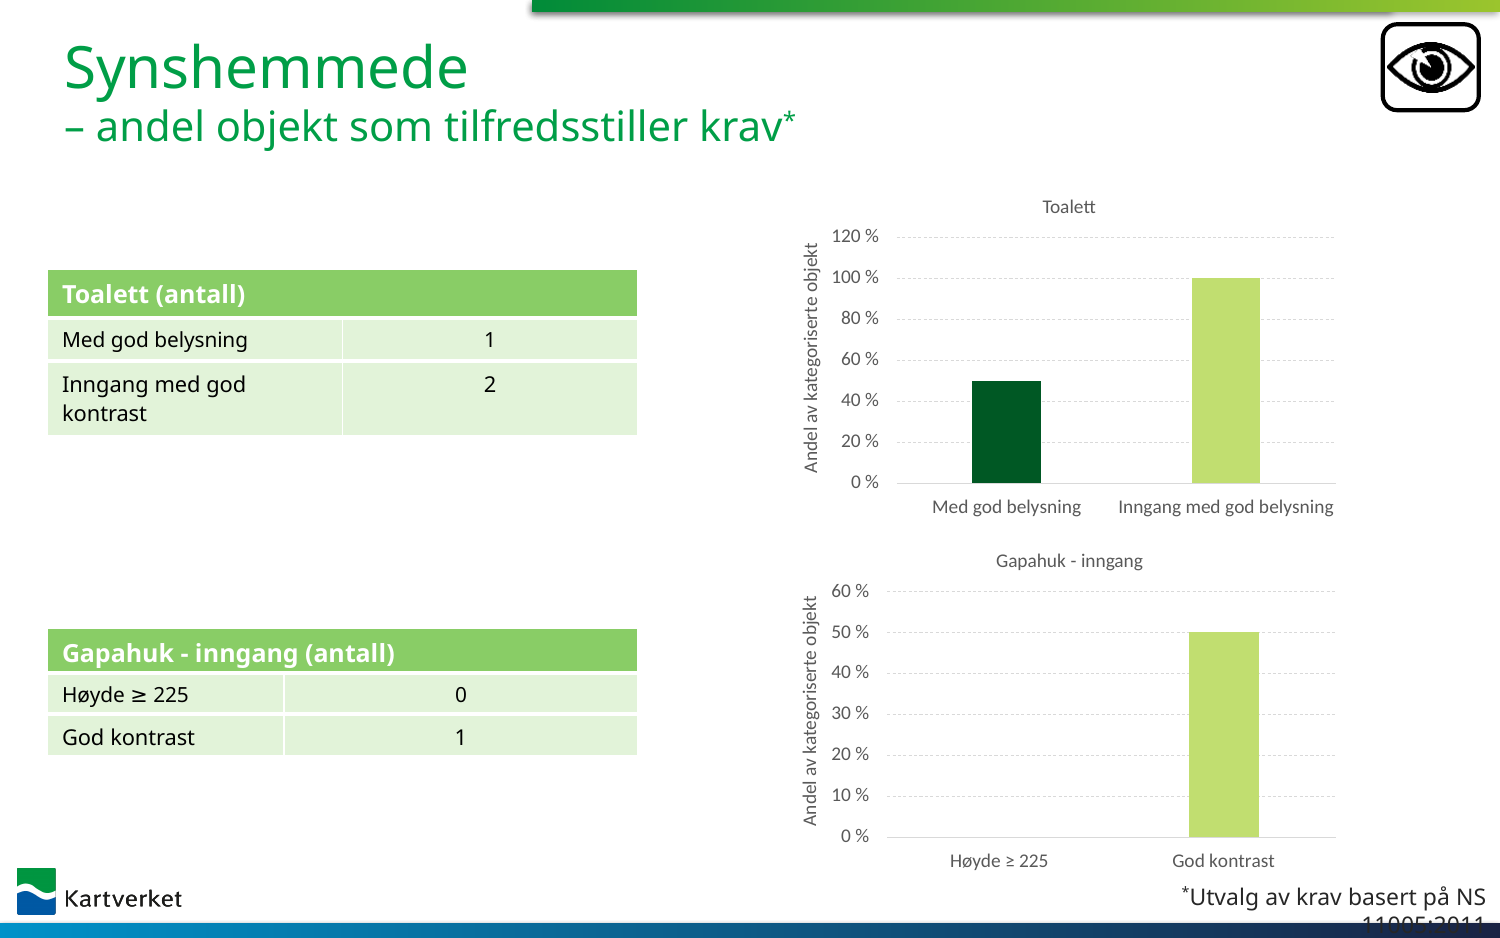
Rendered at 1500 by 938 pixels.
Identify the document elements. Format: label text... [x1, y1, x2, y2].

table_cell Inngang med god kontrast [48, 363, 342, 435]
table_cell Med god belysning [48, 320, 342, 359]
table_header Toalett (antall) [48, 270, 637, 316]
picture [791, 187, 1348, 526]
table_cell God kontrast [48, 716, 283, 755]
table_cell 0 [285, 675, 637, 712]
text_box Synshemmede – andel objekt som tilfredsstiller krav* [49, 24, 1431, 158]
table_cell 1 [343, 320, 637, 359]
picture [791, 541, 1348, 880]
table_cell Høyde ≥ 225 [48, 675, 283, 712]
text_box *Utvalg av krav basert på NS 11005:2011 [1068, 873, 1500, 938]
table_header Gapahuk - inngang (antall) [48, 629, 637, 671]
table_cell 2 [343, 363, 637, 435]
table_cell 1 [285, 716, 637, 755]
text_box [1382, 24, 1480, 111]
